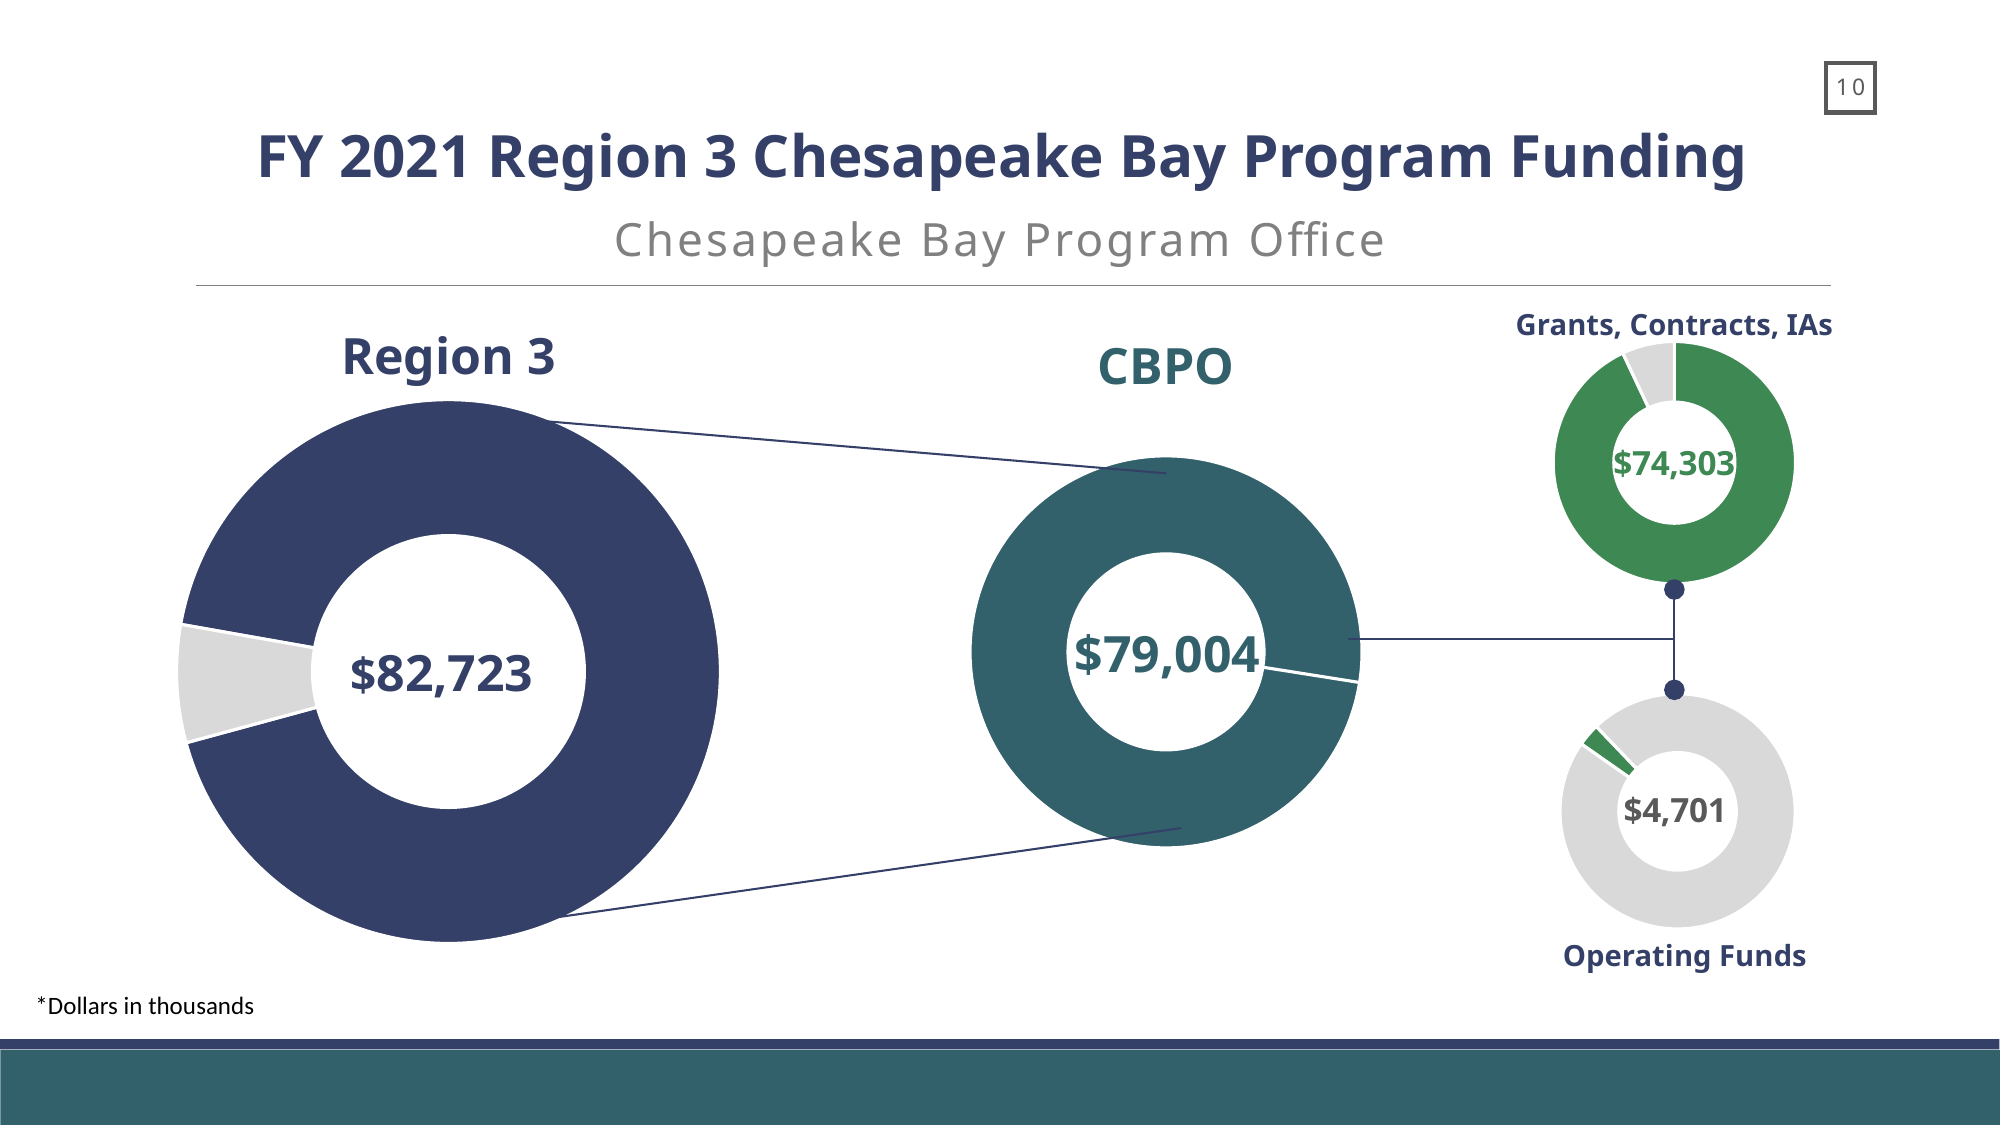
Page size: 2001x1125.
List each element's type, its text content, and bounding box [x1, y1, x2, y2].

text_box CBPO [1083, 327, 1250, 402]
text_box Region 3 [326, 317, 571, 384]
chart [104, 387, 793, 956]
text_box Operating Funds [1548, 930, 1822, 980]
chart [1547, 335, 1802, 590]
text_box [456, 413, 1167, 474]
text_box FY 2021 Region 3 Chesapeake Bay Program Funding [241, 112, 1763, 197]
text_box Grants, Contracts, IAs [1500, 298, 1848, 349]
chart [1554, 688, 1802, 935]
chart [927, 447, 1405, 857]
text_box *Dollars in thousands [20, 982, 270, 1027]
text_box Chesapeake Bay Program Office [599, 203, 1401, 273]
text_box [484, 827, 1182, 928]
